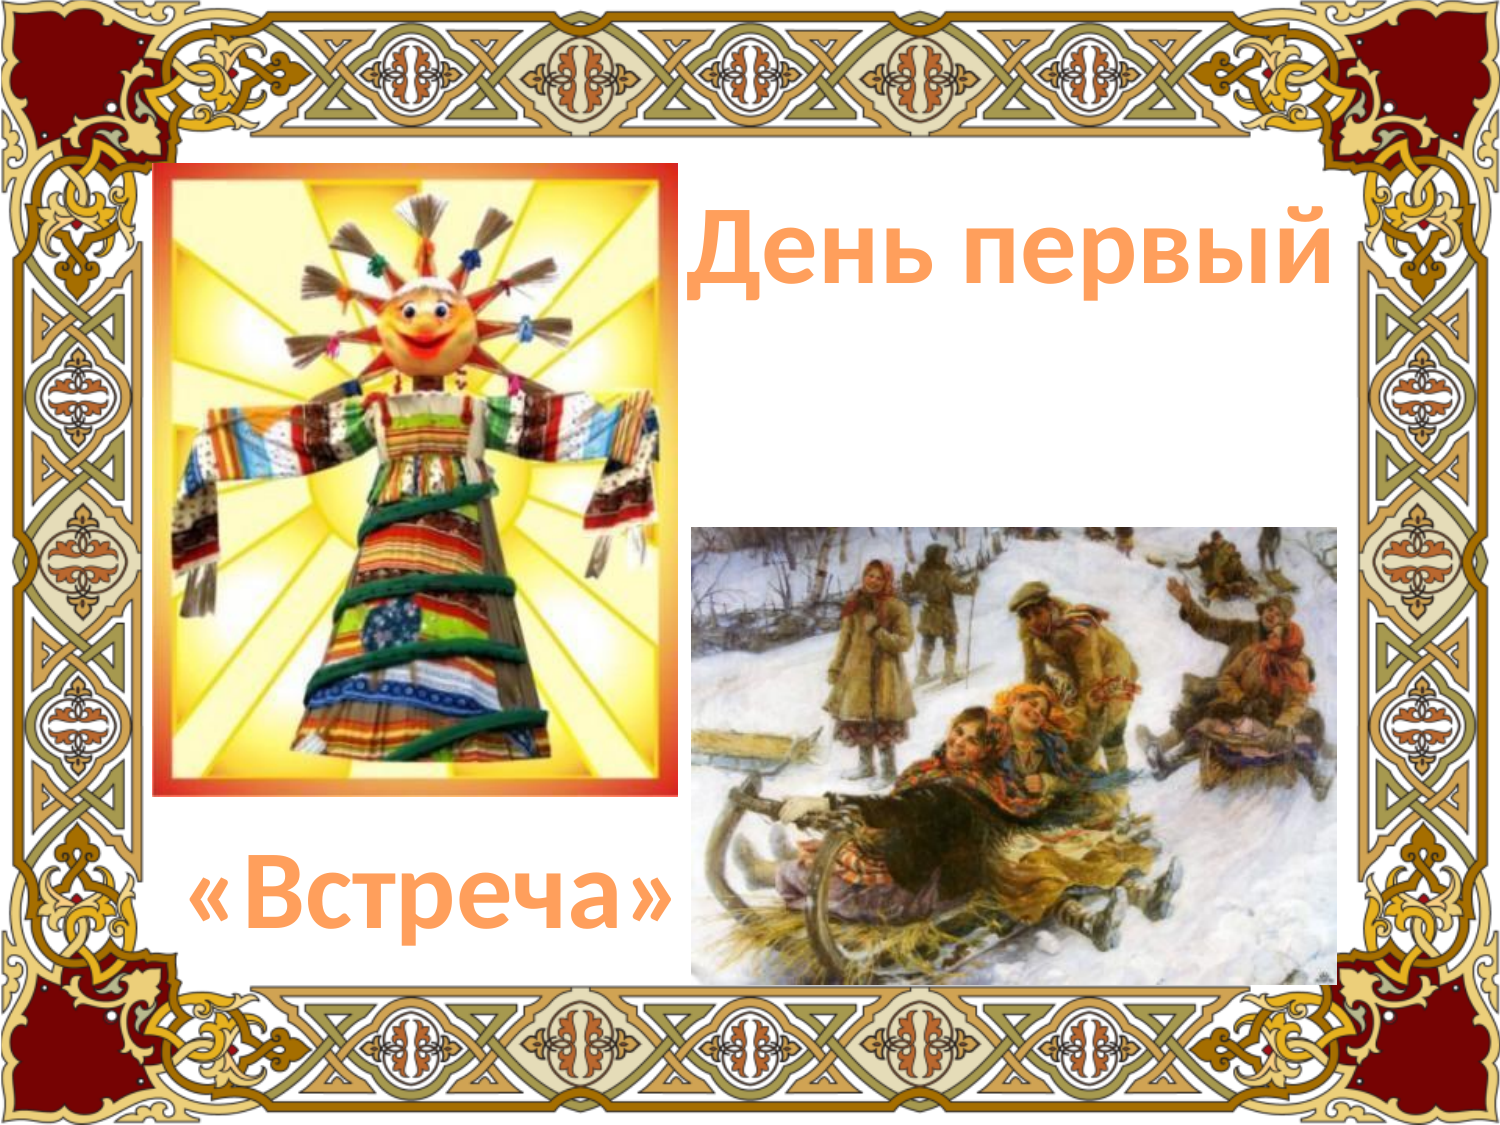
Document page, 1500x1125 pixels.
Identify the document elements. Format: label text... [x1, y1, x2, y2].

text_box «Встреча» [166, 808, 686, 959]
picture [0, 0, 1500, 1125]
text_box День первый [678, 163, 1351, 449]
